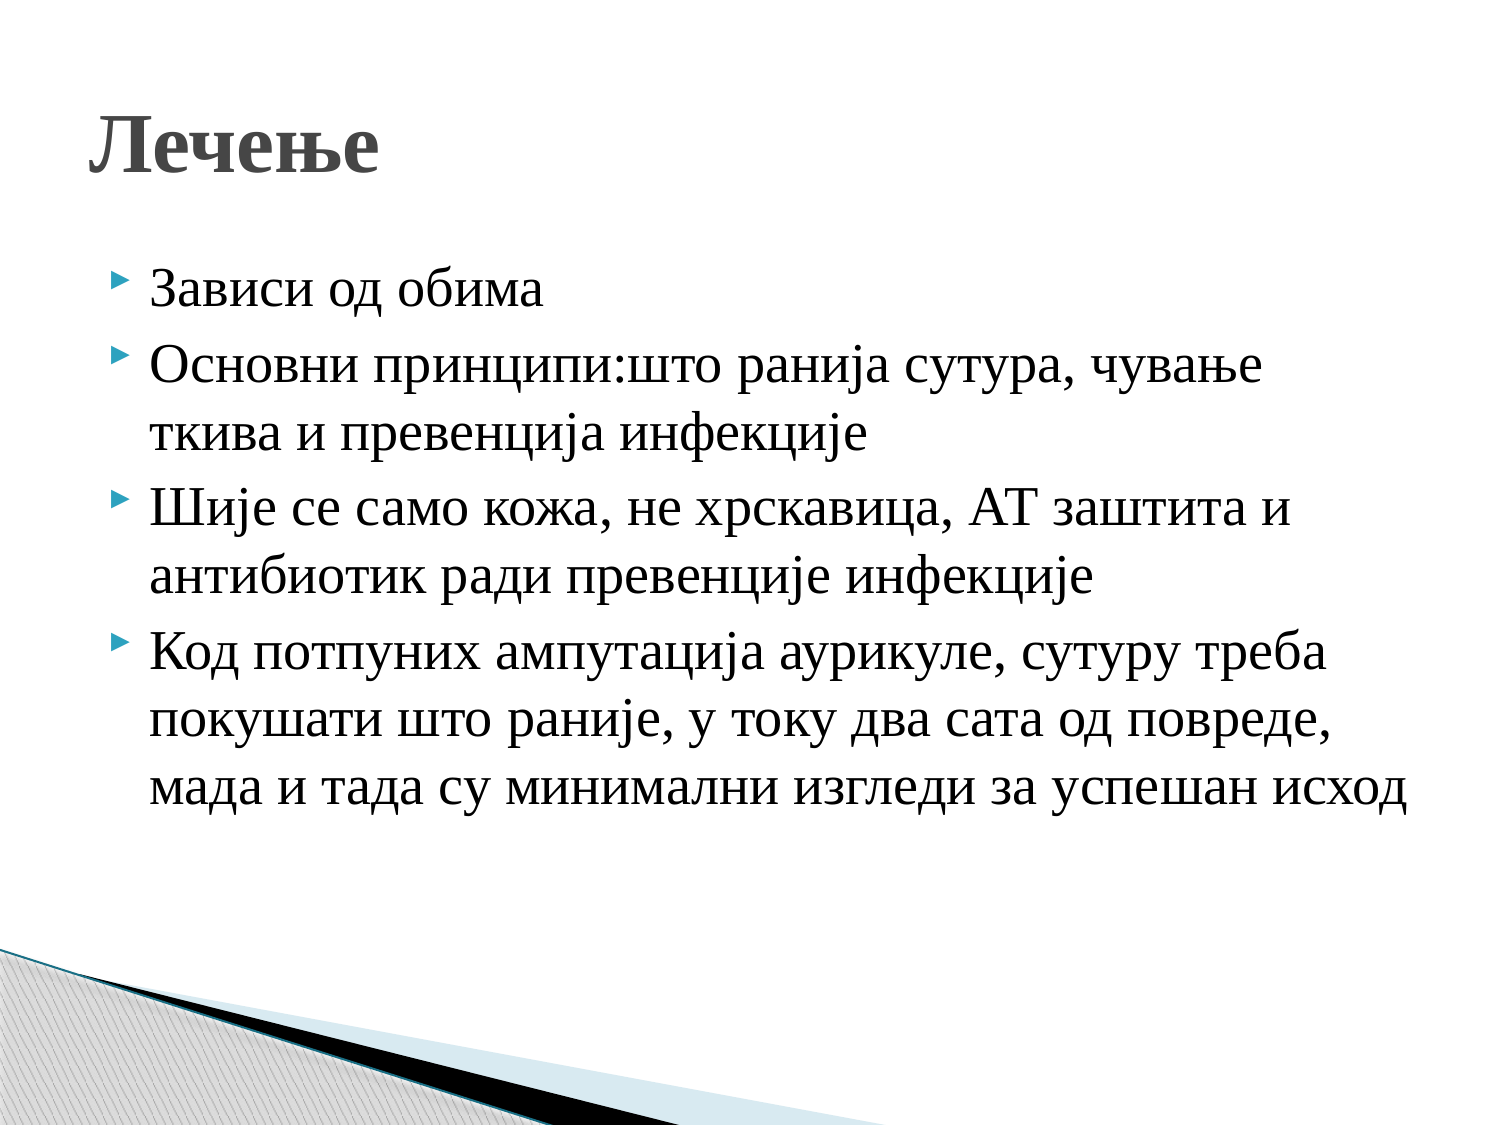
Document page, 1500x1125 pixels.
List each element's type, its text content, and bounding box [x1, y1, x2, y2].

title Лечење [75, 45, 1425, 233]
list Зависи од обима Основни принципи:што ранија сутура, чување ткива и превенција инфекције Шије се само кожа, не хрскавица, АТ заштита и антибиотик ради превенције инфекције Код потпуних ампутација аурикуле, сутуру треба покушати што раније, у току два сата од повреде, мада и тада су минимални изгледи за успешан исход [74, 242, 1426, 986]
